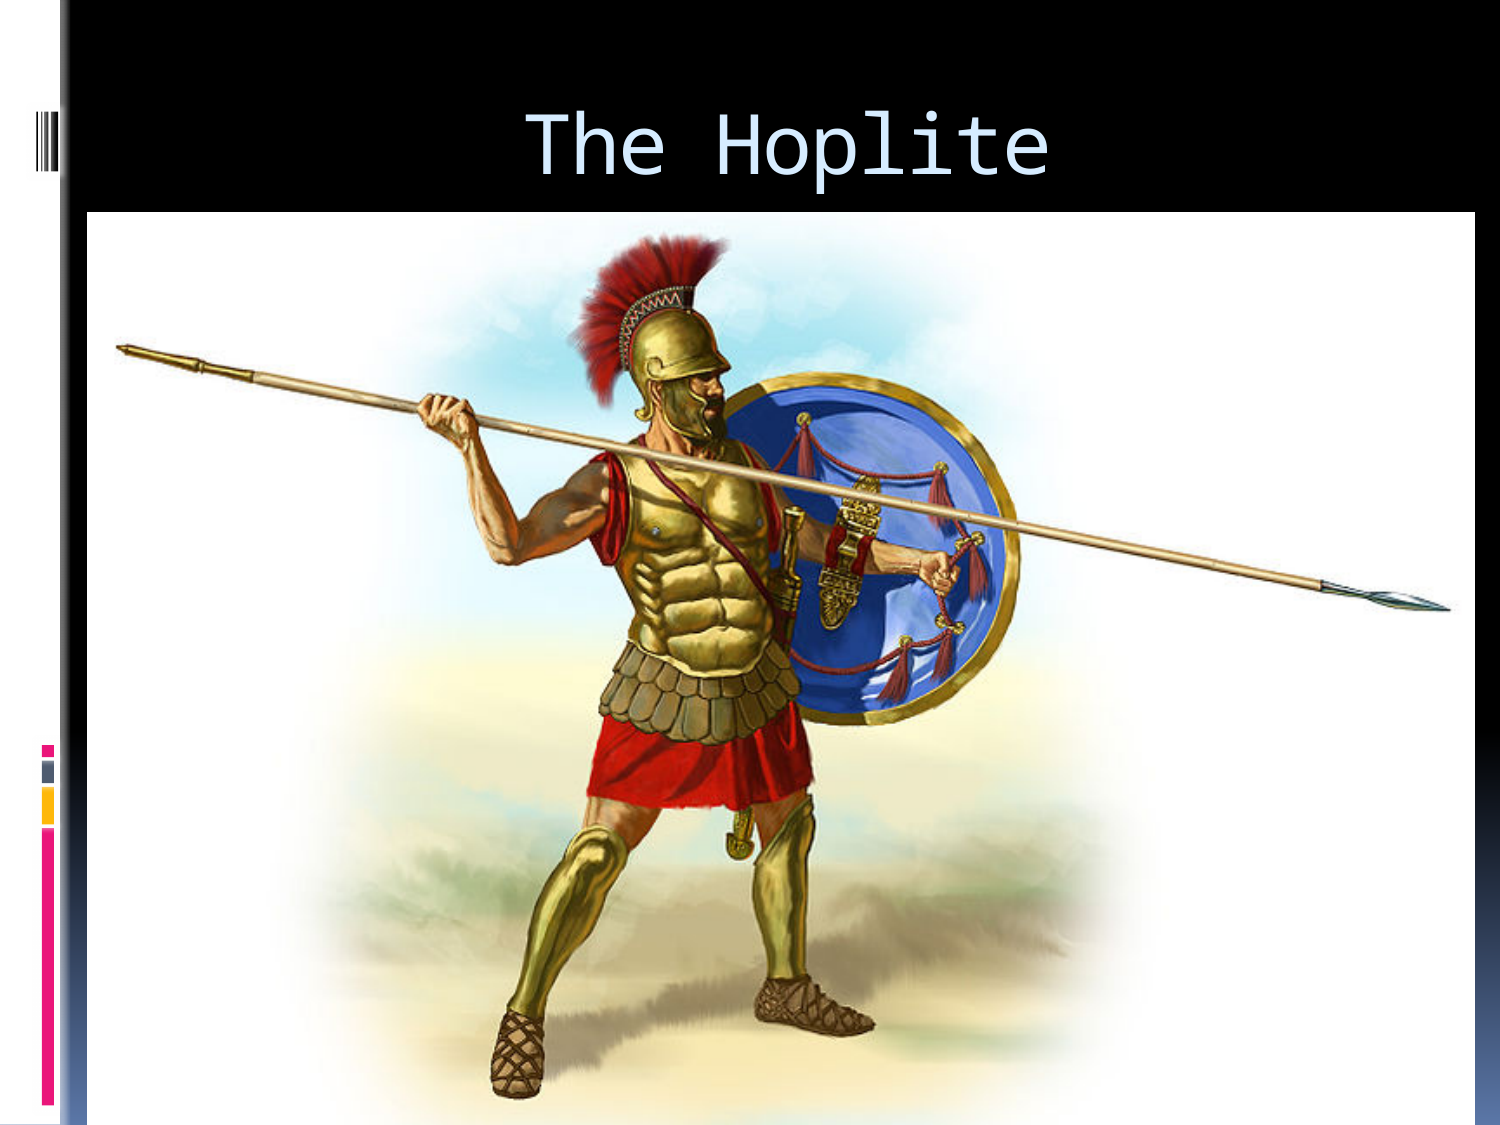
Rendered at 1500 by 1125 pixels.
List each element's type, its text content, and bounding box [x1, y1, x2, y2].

title The Hoplite [150, 83, 1425, 203]
picture [87, 212, 1476, 1125]
